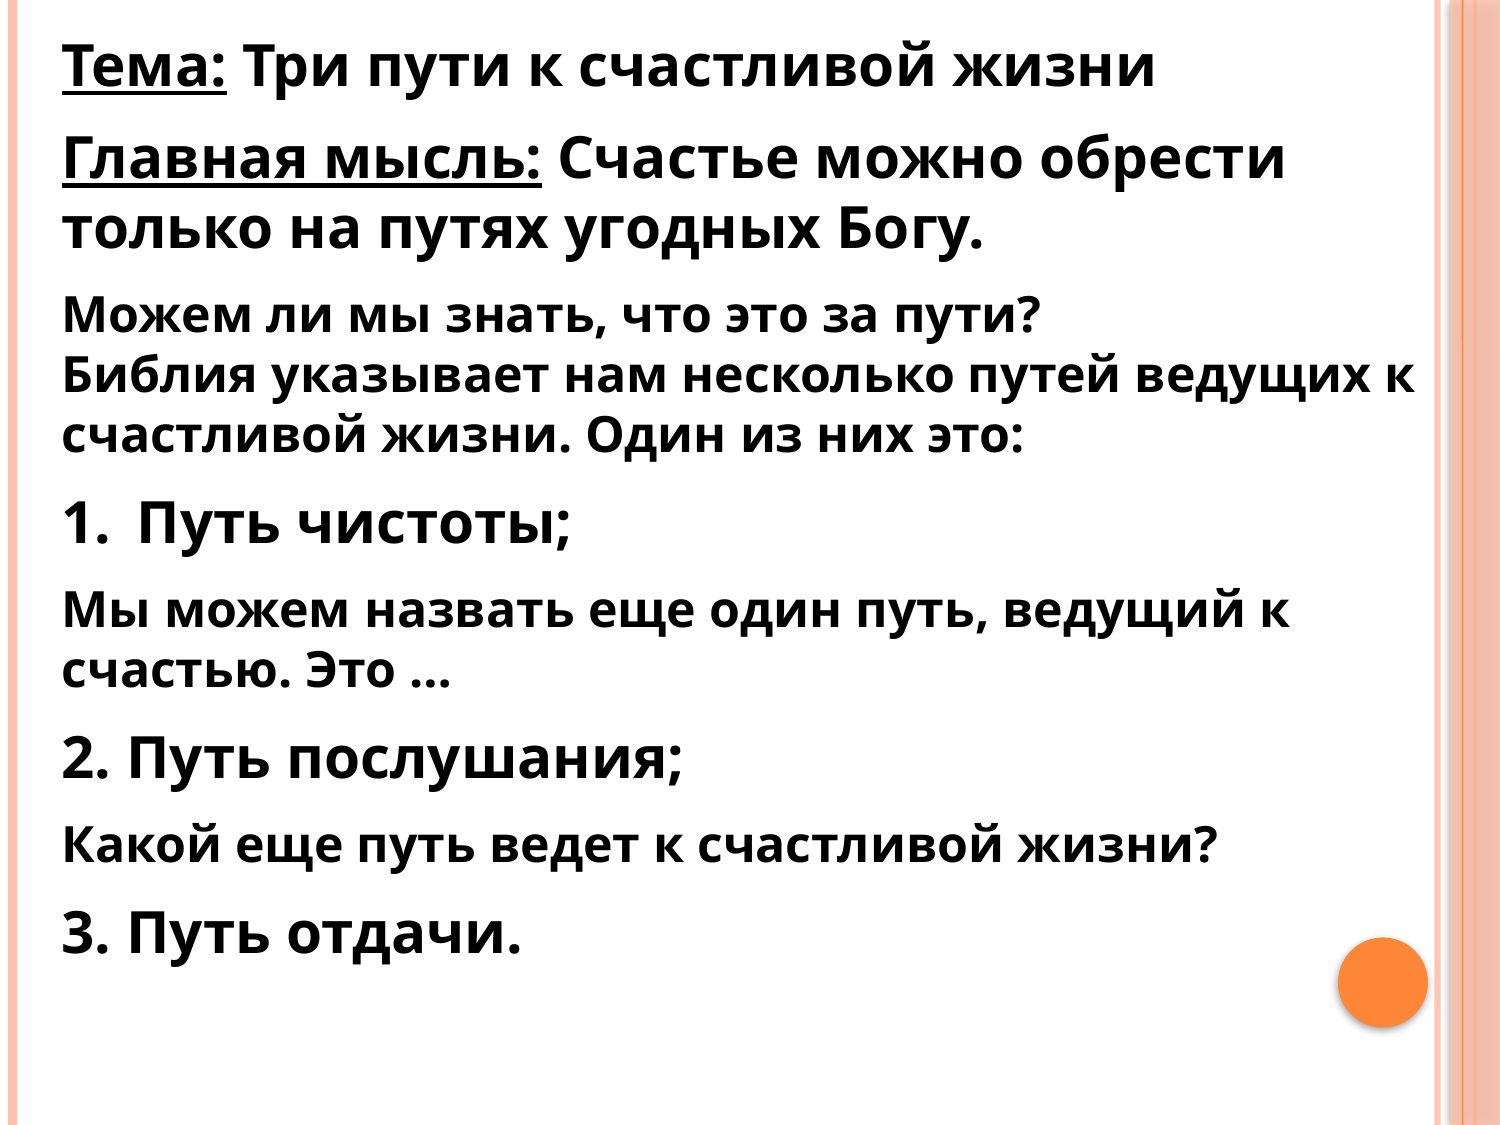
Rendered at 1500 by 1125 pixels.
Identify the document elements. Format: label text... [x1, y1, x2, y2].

text_box Тема: Три пути к счастливой жизни Главная мысль: Счастье можно обрести только на путях угодных Богу. Можем ли мы знать, что это за пути? Библия указывает нам несколько путей ведущих к счастливой жизни. Один из них это: Путь чистоты; Мы можем назвать еще один путь, ведущий к счастью. Это … 2. Путь послушания; Какой еще путь ведет к счастливой жизни? 3. Путь отдачи. [46, 20, 1465, 973]
